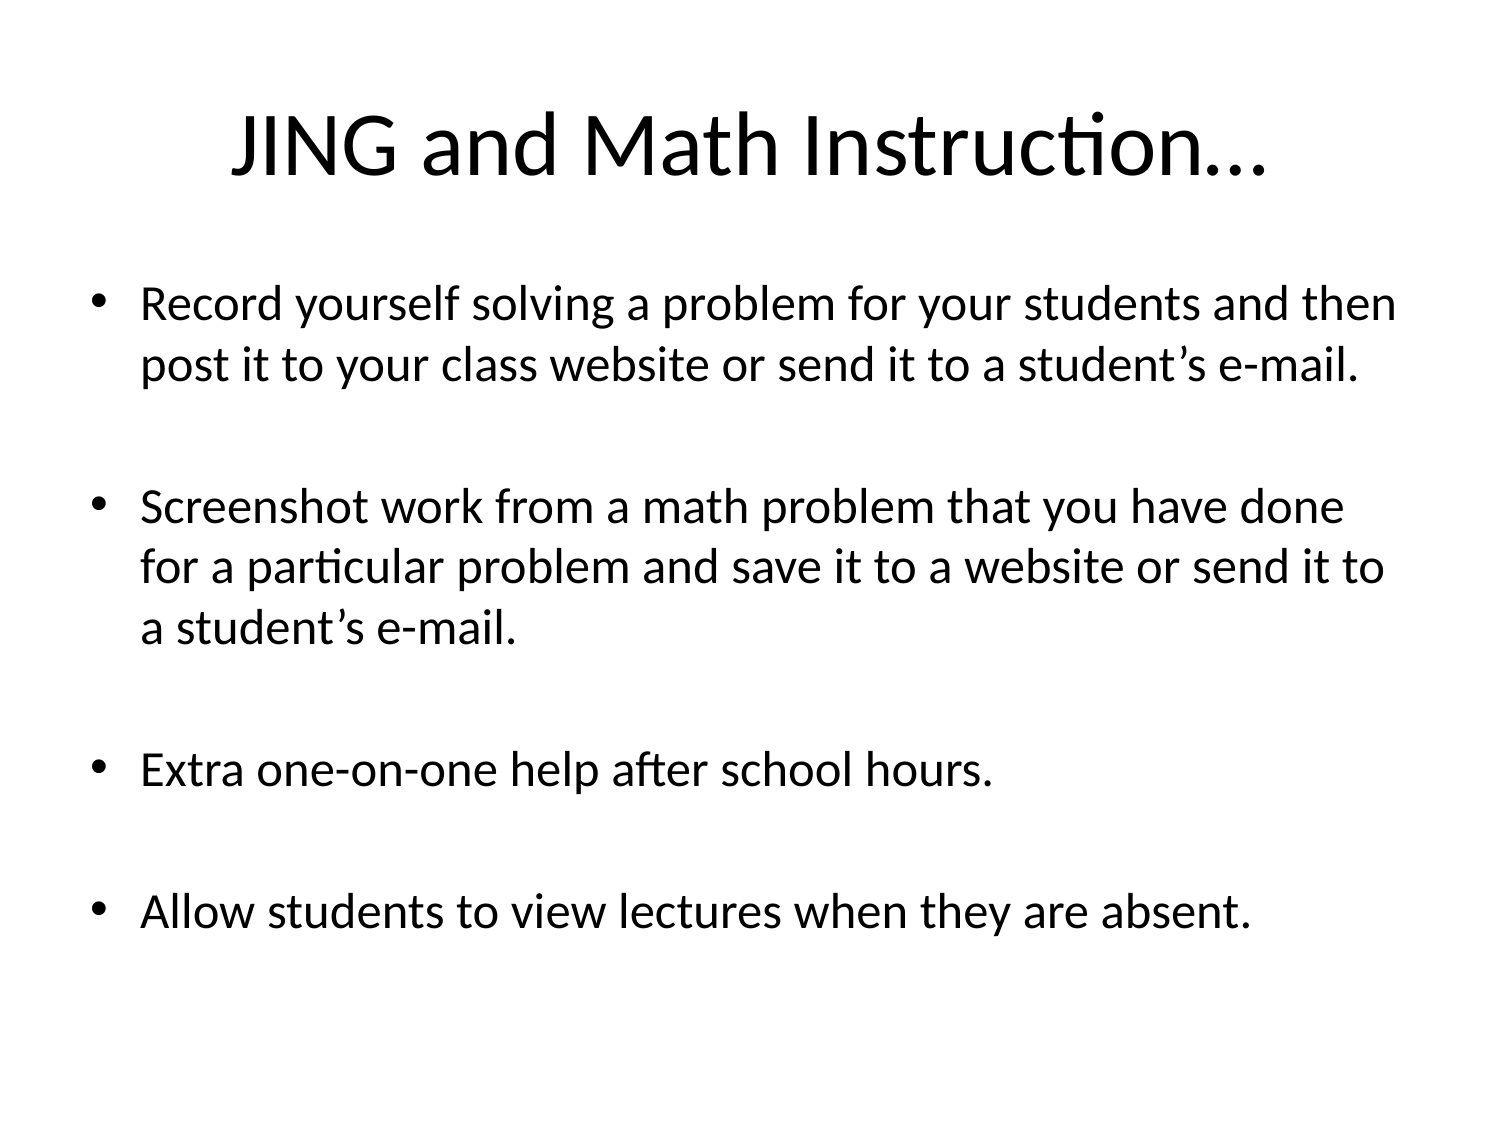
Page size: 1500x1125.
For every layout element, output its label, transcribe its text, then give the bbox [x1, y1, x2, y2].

list Record yourself solving a problem for your students and then post it to your class website or send it to a student’s e-mail. Screenshot work from a math problem that you have done for a particular problem and save it to a website or send it to a student’s e-mail. Extra one-on-one help after school hours. Allow students to view lectures when they are absent. [75, 262, 1425, 1005]
title JING and Math Instruction… [75, 45, 1425, 233]
